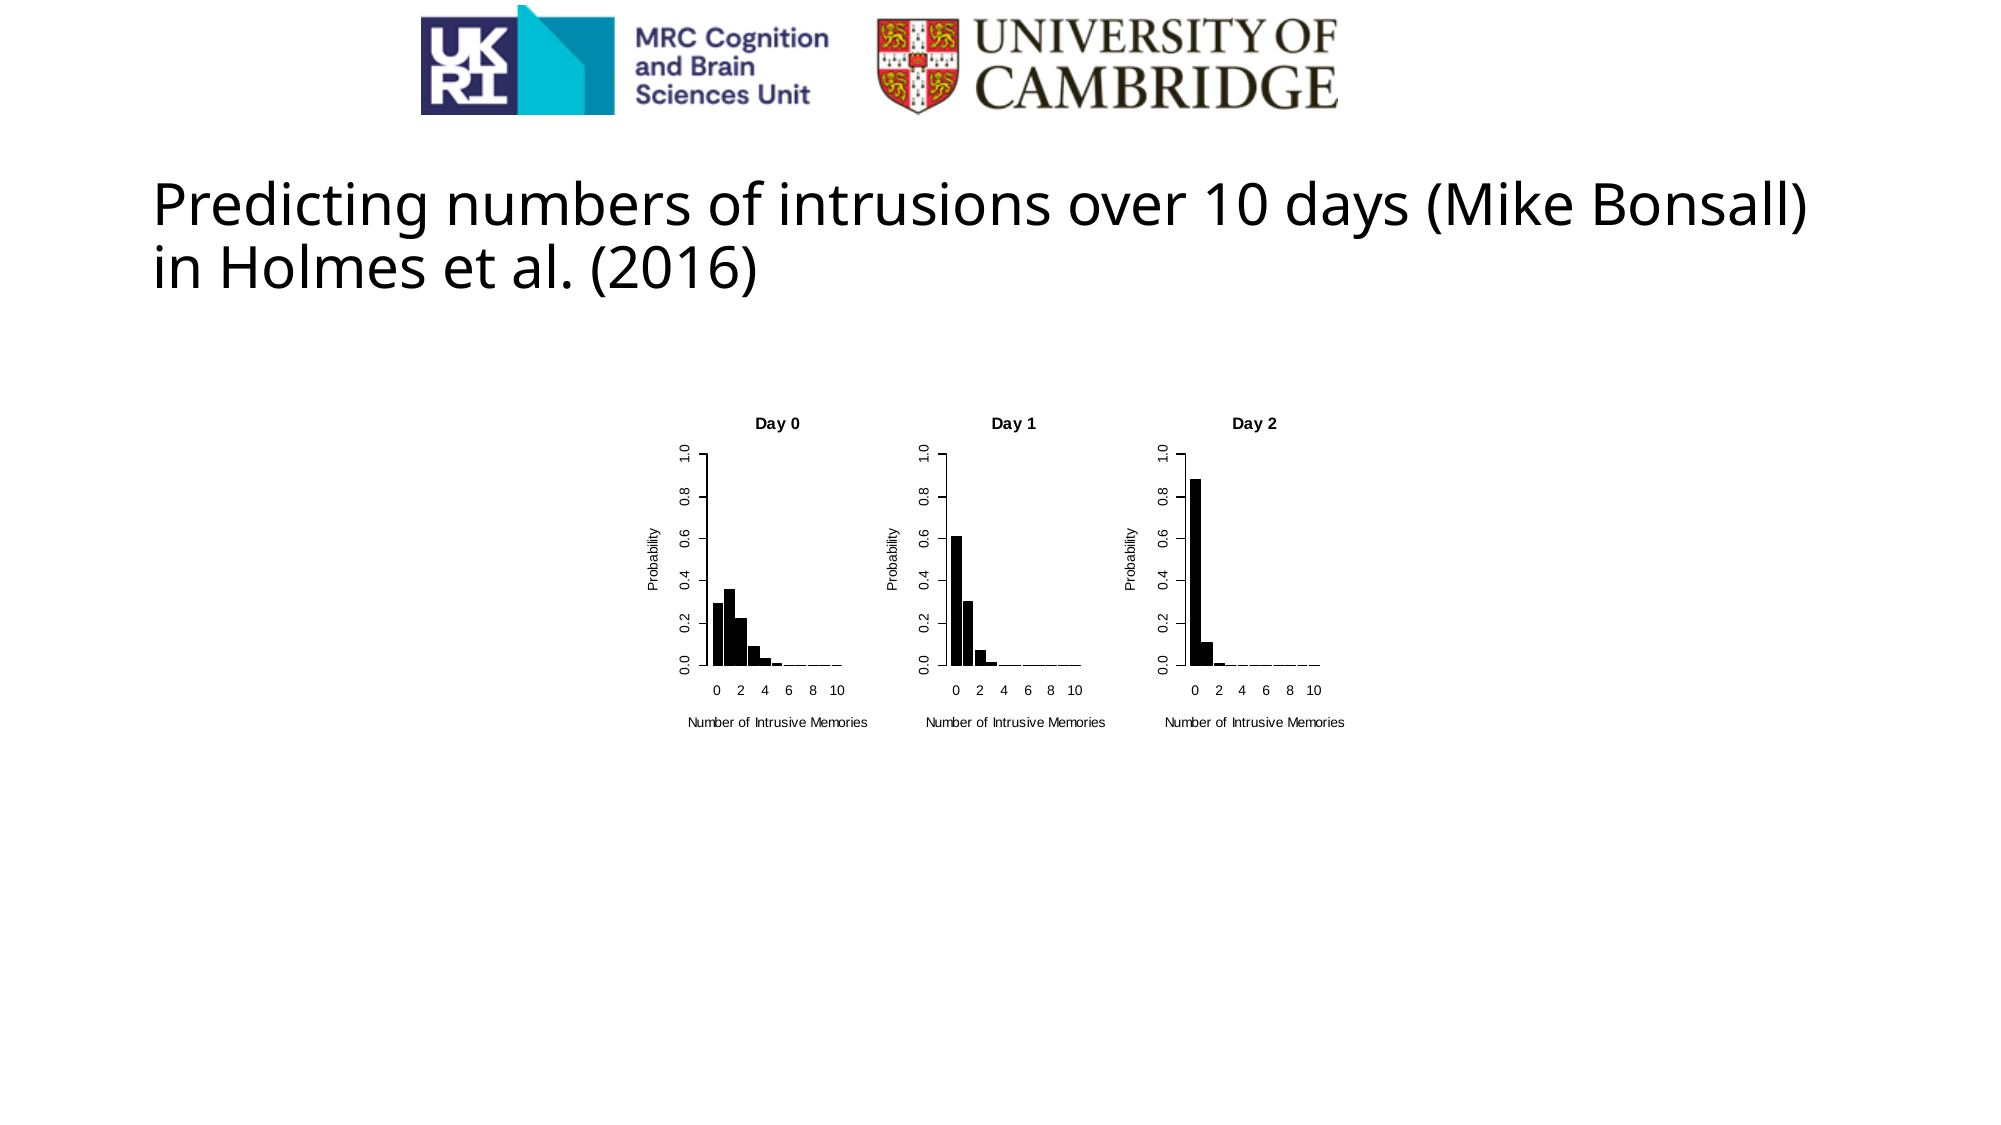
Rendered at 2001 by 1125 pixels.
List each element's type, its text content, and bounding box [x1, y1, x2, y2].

picture [421, 5, 1338, 115]
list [642, 389, 1358, 1104]
title Predicting numbers of intrusions over 10 days (Mike Bonsall) in Holmes et al. (2016) [137, 129, 1863, 347]
